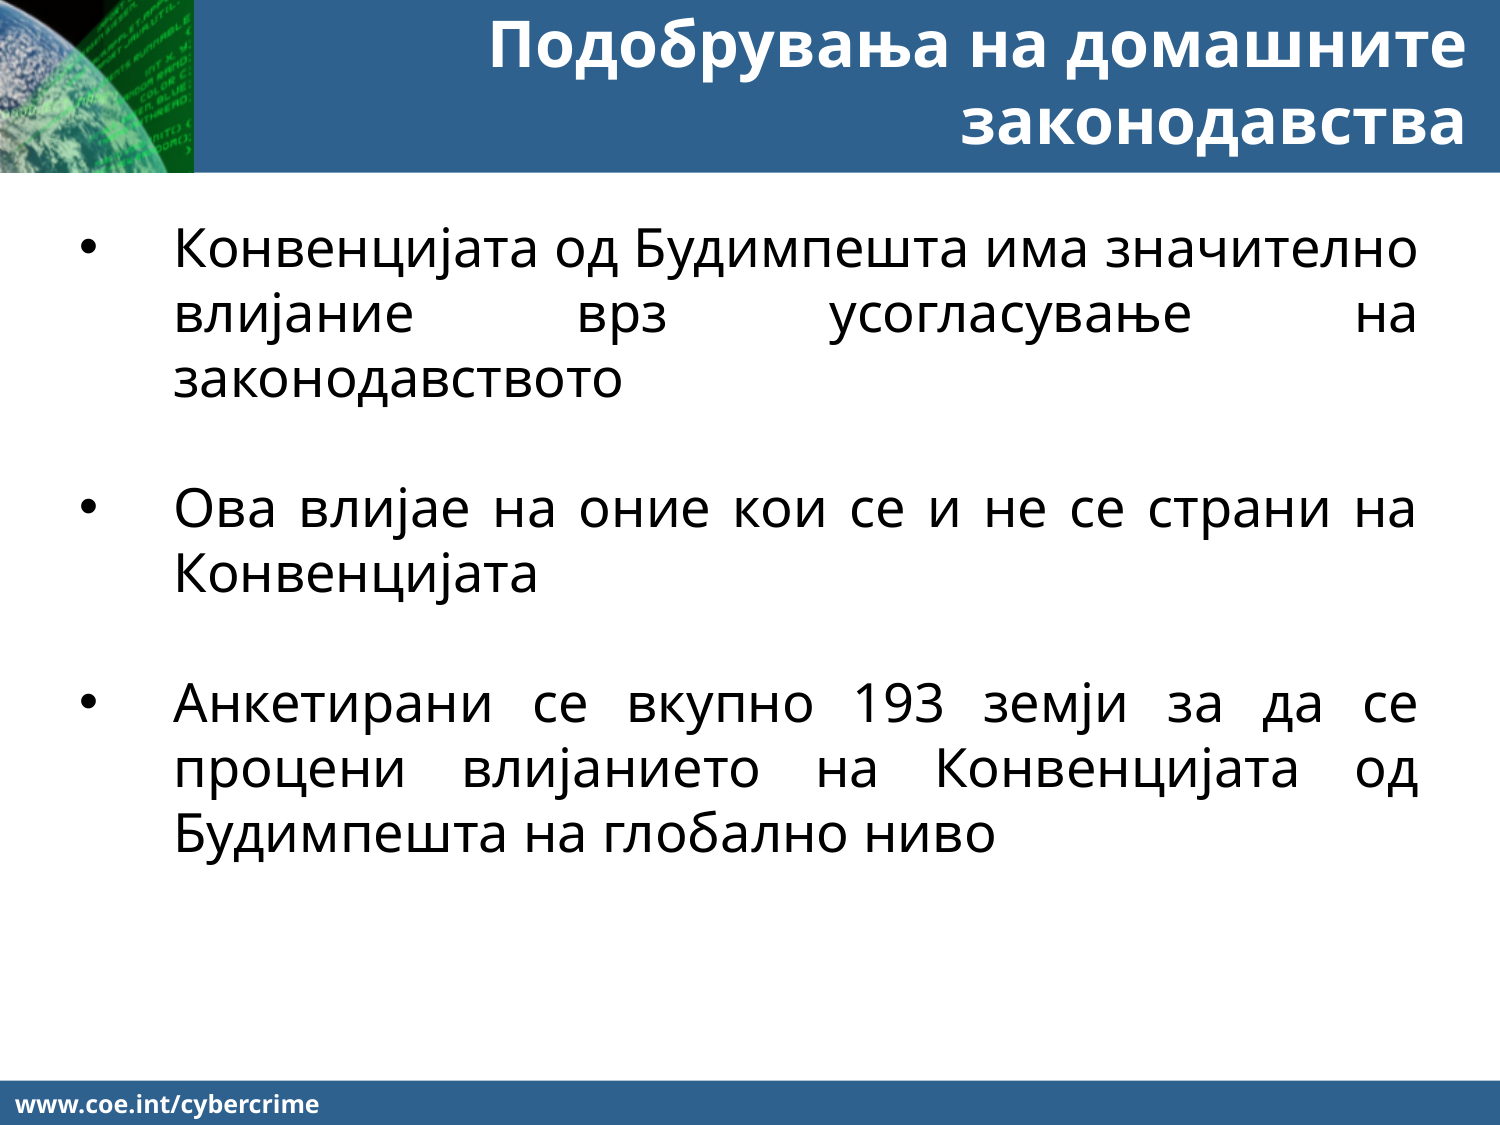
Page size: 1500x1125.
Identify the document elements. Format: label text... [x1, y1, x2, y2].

text_box [197, 0, 1500, 175]
text_box www.coe.int/cybercrime [0, 1079, 1500, 1125]
text_box Конвенцијата од Будимпешта има значително влијание врз усогласување на законодавството Ова влијае на оние кои се и не се страни на Конвенцијата Анкетирани се вкупно 193 земји за да се процени влијанието на Конвенцијата од Будимпешта на глобално ниво [64, 205, 1436, 871]
picture [0, 0, 194, 173]
text_box Подобрувања на домашните законодавства [206, 0, 1483, 166]
